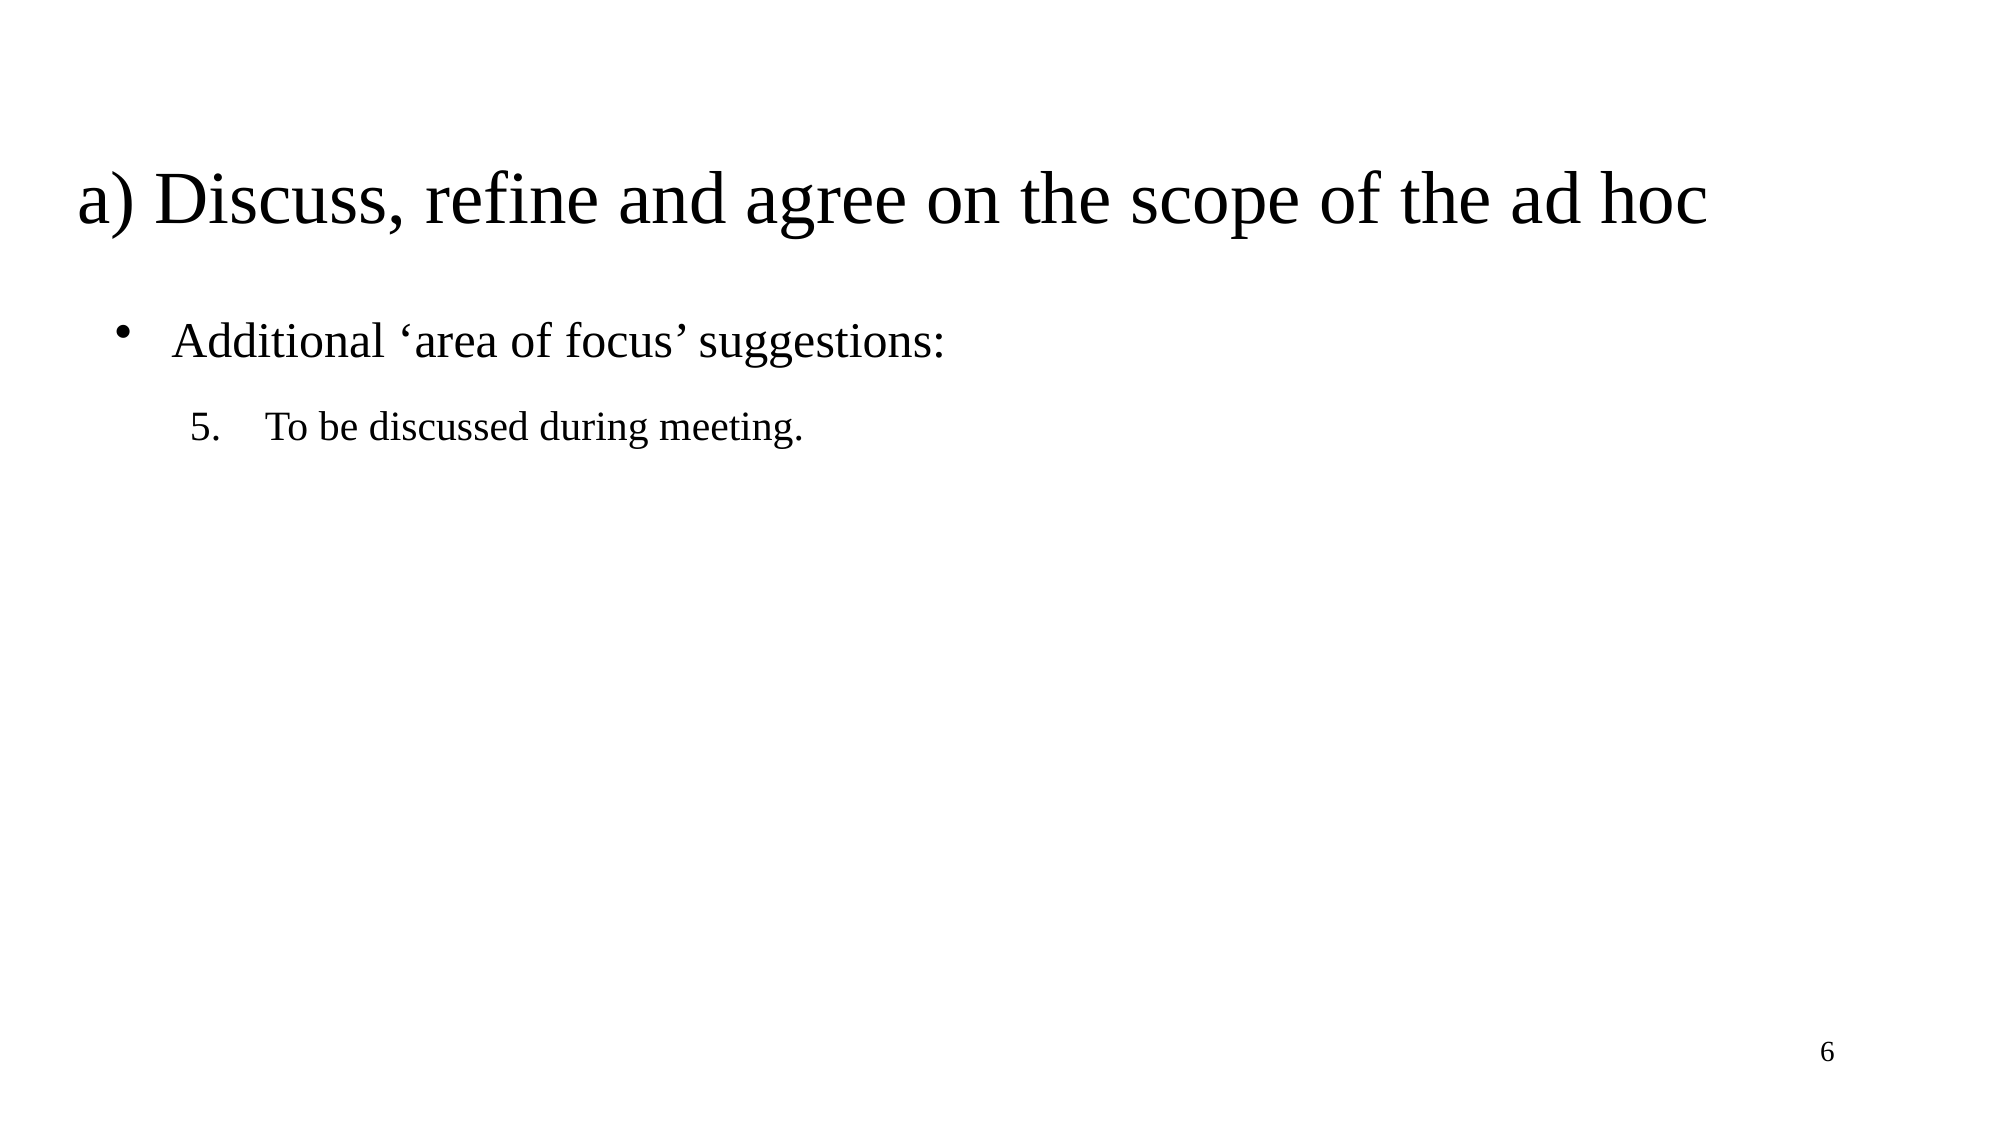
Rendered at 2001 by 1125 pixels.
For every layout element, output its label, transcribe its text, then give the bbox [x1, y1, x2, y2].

list Additional ‘area of focus’ suggestions: To be discussed during meeting. [99, 299, 1888, 1063]
title a) Discuss, refine and agree on the scope of the ad hoc [62, 99, 1901, 288]
slide_number 6 [1433, 1024, 1851, 1101]
